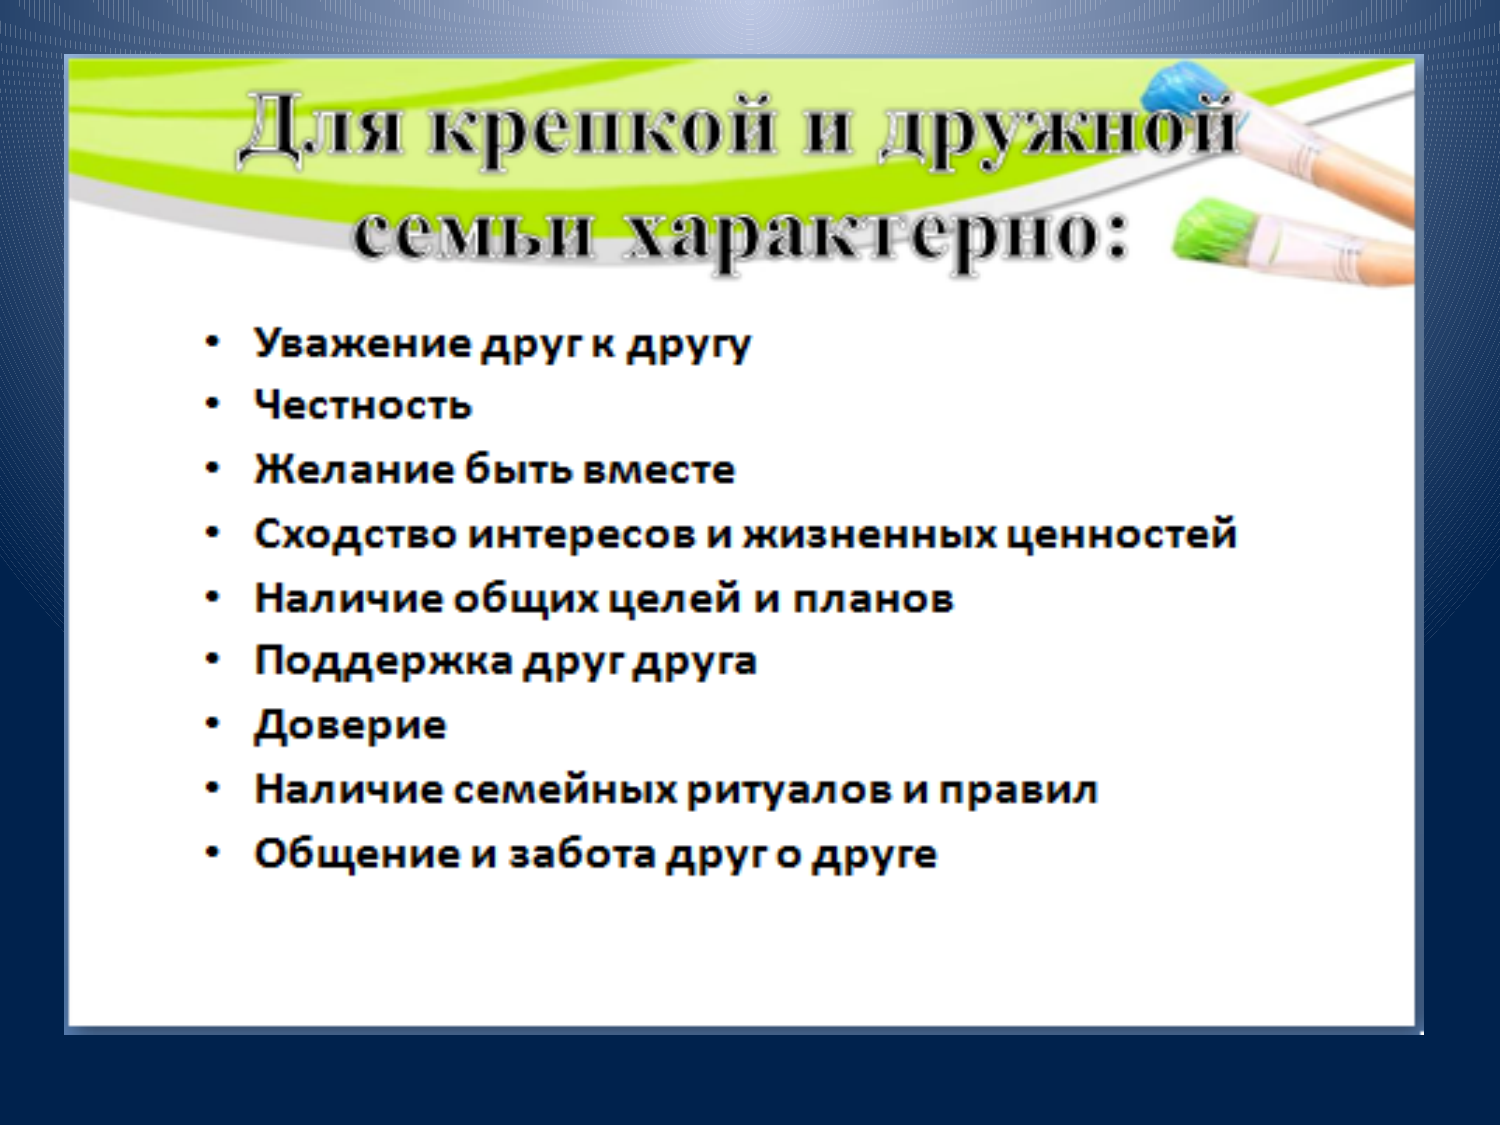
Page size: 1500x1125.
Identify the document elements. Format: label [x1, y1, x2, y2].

list [64, 54, 1424, 1036]
